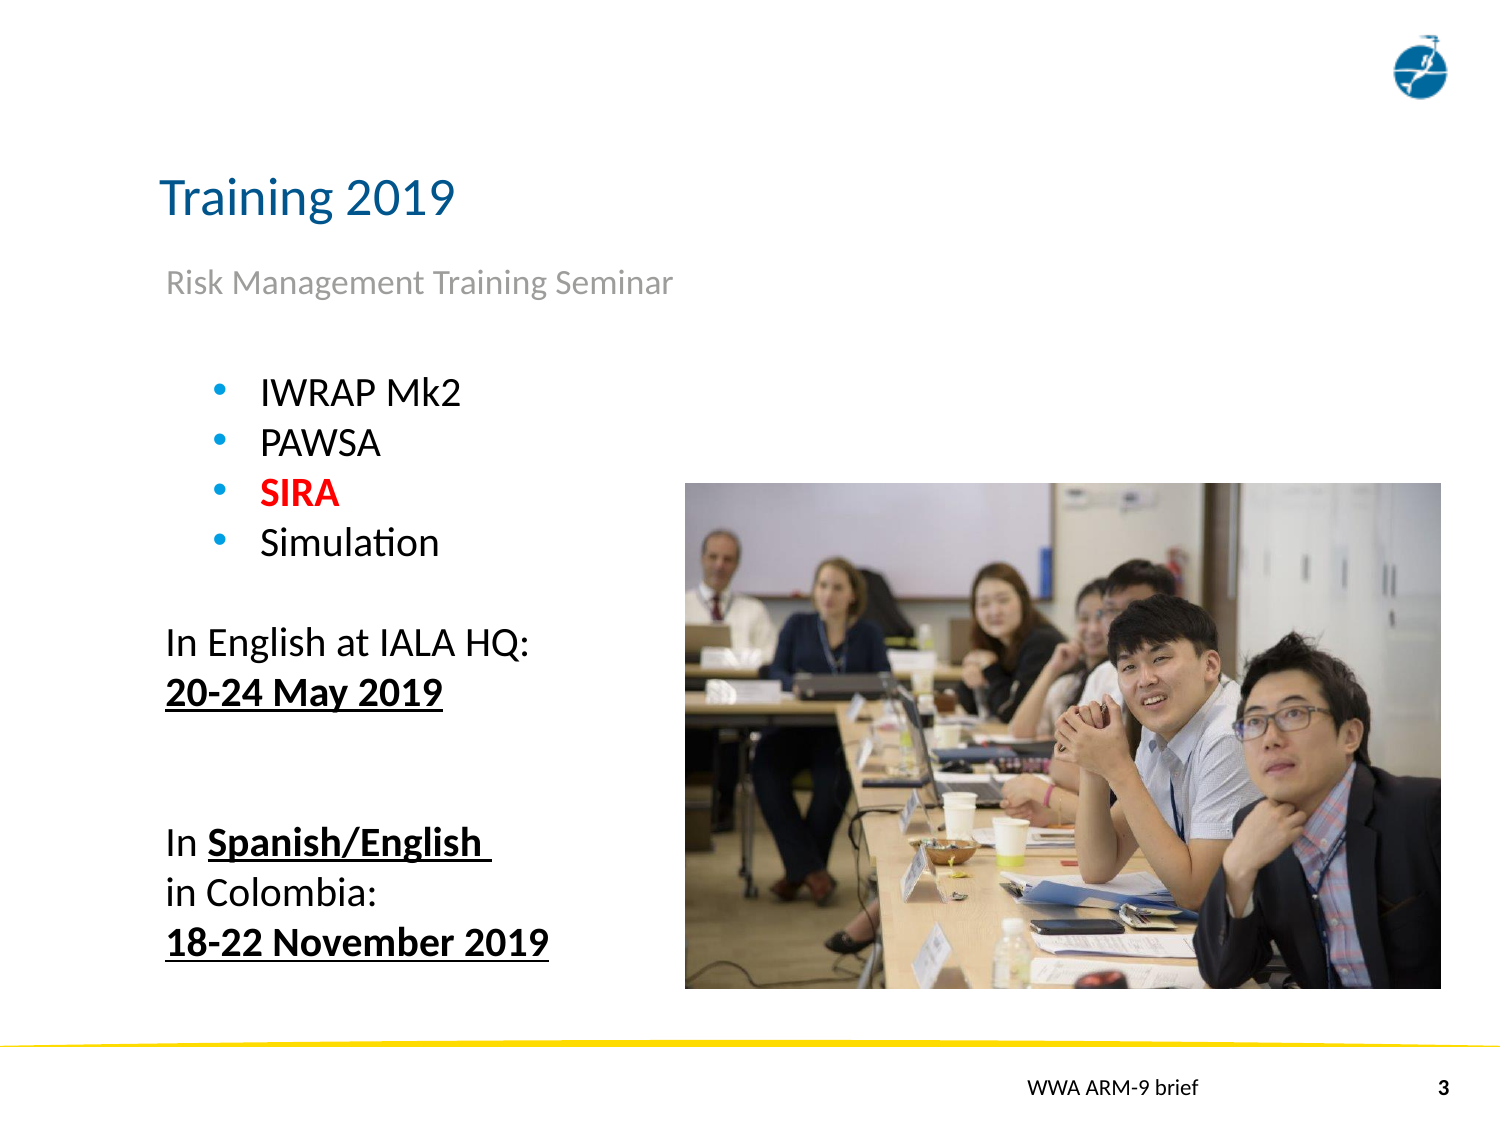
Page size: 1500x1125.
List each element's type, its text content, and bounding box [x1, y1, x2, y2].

picture [684, 483, 1442, 989]
footer WWA ARM-9 brief [466, 1046, 1199, 1125]
slide_number 3 [1387, 1046, 1500, 1125]
list Risk Management Training Seminar IWRAP Mk2 PAWSA SIRA Simulation In English at IALA HQ: 20-24 May 2019 In Spanish/English in Colombia: 18-22 November 2019 [165, 255, 1441, 587]
title Training 2019 [159, 72, 1436, 226]
